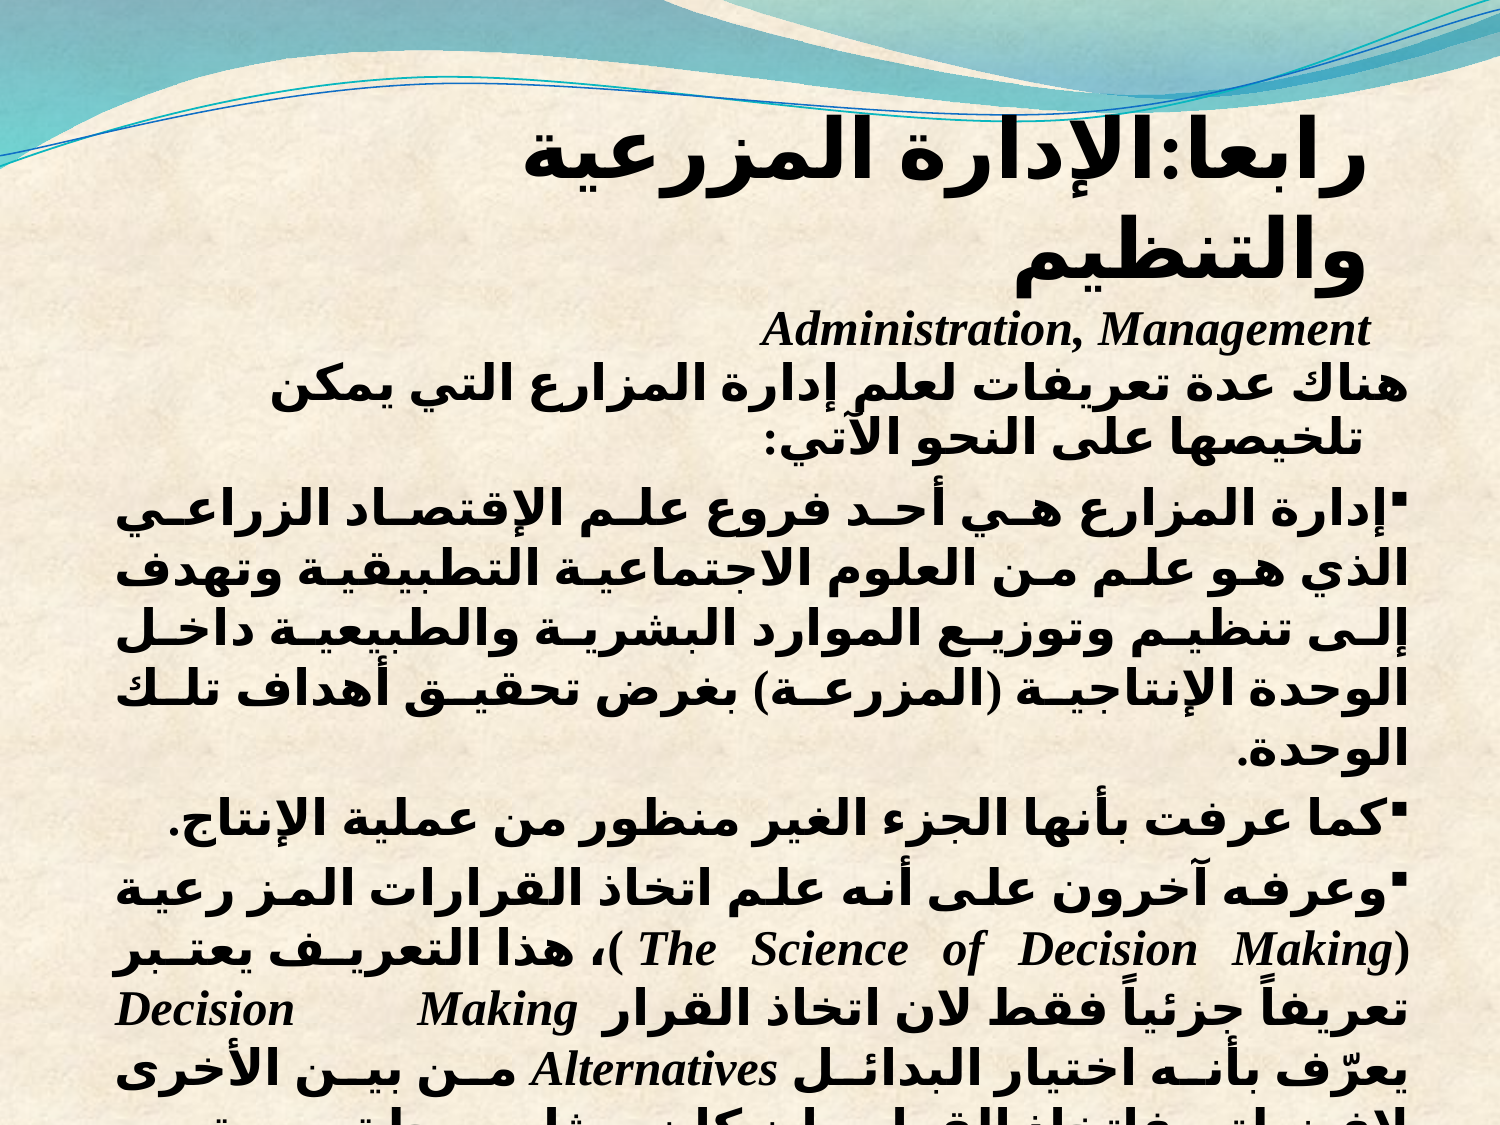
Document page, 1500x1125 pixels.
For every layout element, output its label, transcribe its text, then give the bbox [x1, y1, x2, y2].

text_box رابعا:الإدارة المزرعية والتنظيم Administration, Management [110, 110, 1403, 340]
list هناك عدة تعريفات لعلم إدارة المزارع التي يمكن تلخيصها على النحو الآتي: إدارة المزارع هي أحد فروع علم الإقتصاد الزراعي الذي هو علم من العلوم الاجتماعية التطبيقية وتهدف إلى تنظيم وتوزيع الموارد البشرية والطبيعية داخل الوحدة الإنتاجية (المزرعة) بغرض تحقيق أهداف تلك الوحدة. كما عرفت بأنها الجزء الغير منظور من عملية الإنتاج. وعرفه آخرون على أنه علم اتخاذ القرارات المز رعية (The Science of Decision Making )، هذا التعريف يعتبر تعريفاً جزئياً فقط لان اتخاذ القرار Decision Making يعرّف بأنه اختيار البدائل Alternatives من بين الأخرى لافضيلته. فاتخاذ القرار وإن كان يمثل مرحلة مهمة من المراحل التي تؤدي على تحقيق الهدف المقصود من الإدارة، إلا أن هذه المرحلة تأتي بعد مراحل تعيين الهدف وتحديد الفرضيات وتحليل المعلومات، ويلي ذلك اتخاذ القرارات. [99, 350, 1426, 1088]
